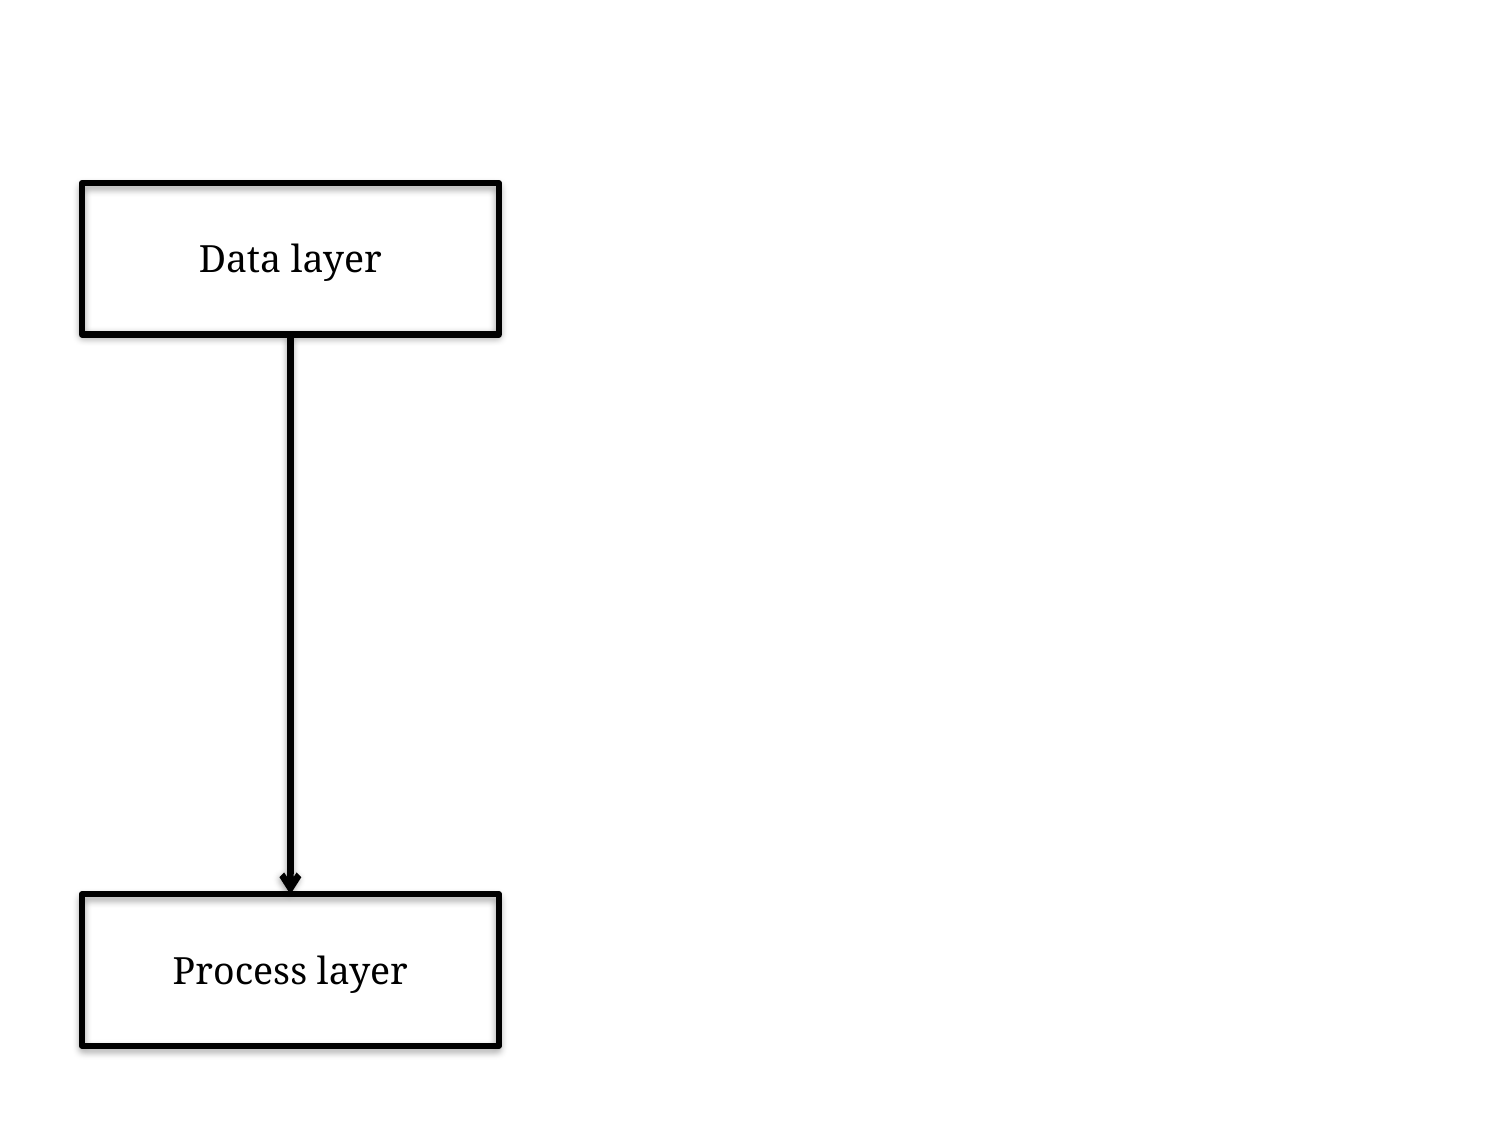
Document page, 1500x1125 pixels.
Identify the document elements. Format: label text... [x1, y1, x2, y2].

text_box Data layer [82, 183, 499, 288]
text_box [81, 894, 499, 1047]
text_box [81, 182, 499, 335]
text_box Process layer [82, 894, 499, 999]
